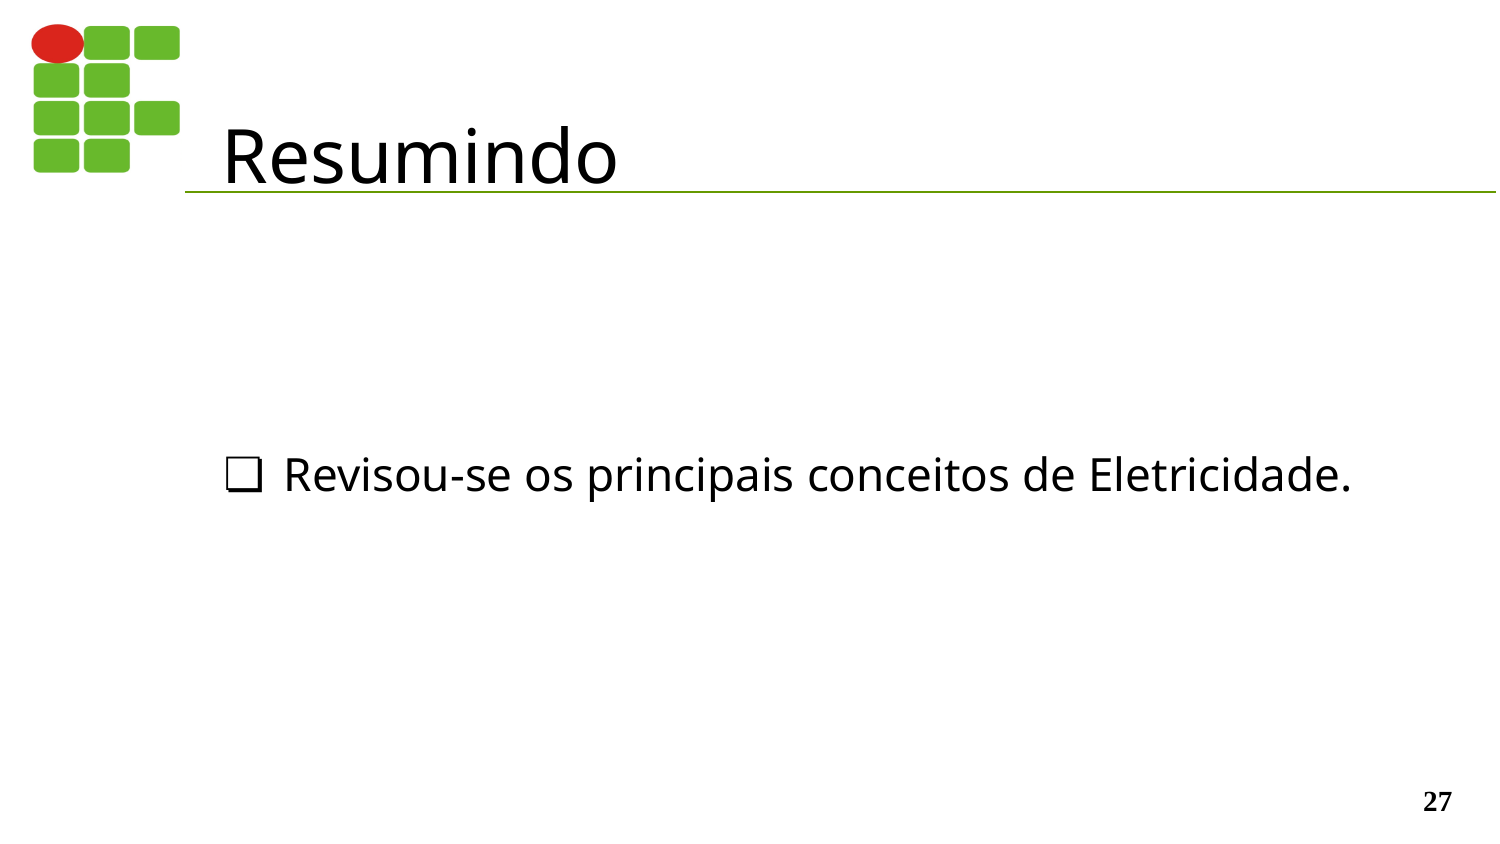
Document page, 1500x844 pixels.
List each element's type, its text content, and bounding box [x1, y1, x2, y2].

title Resumindo [206, 26, 1468, 207]
text_box ‹#› [1155, 769, 1468, 825]
picture [29, 23, 182, 174]
text_box Revisou-se os principais conceitos de Eletricidade. [193, 248, 1469, 769]
